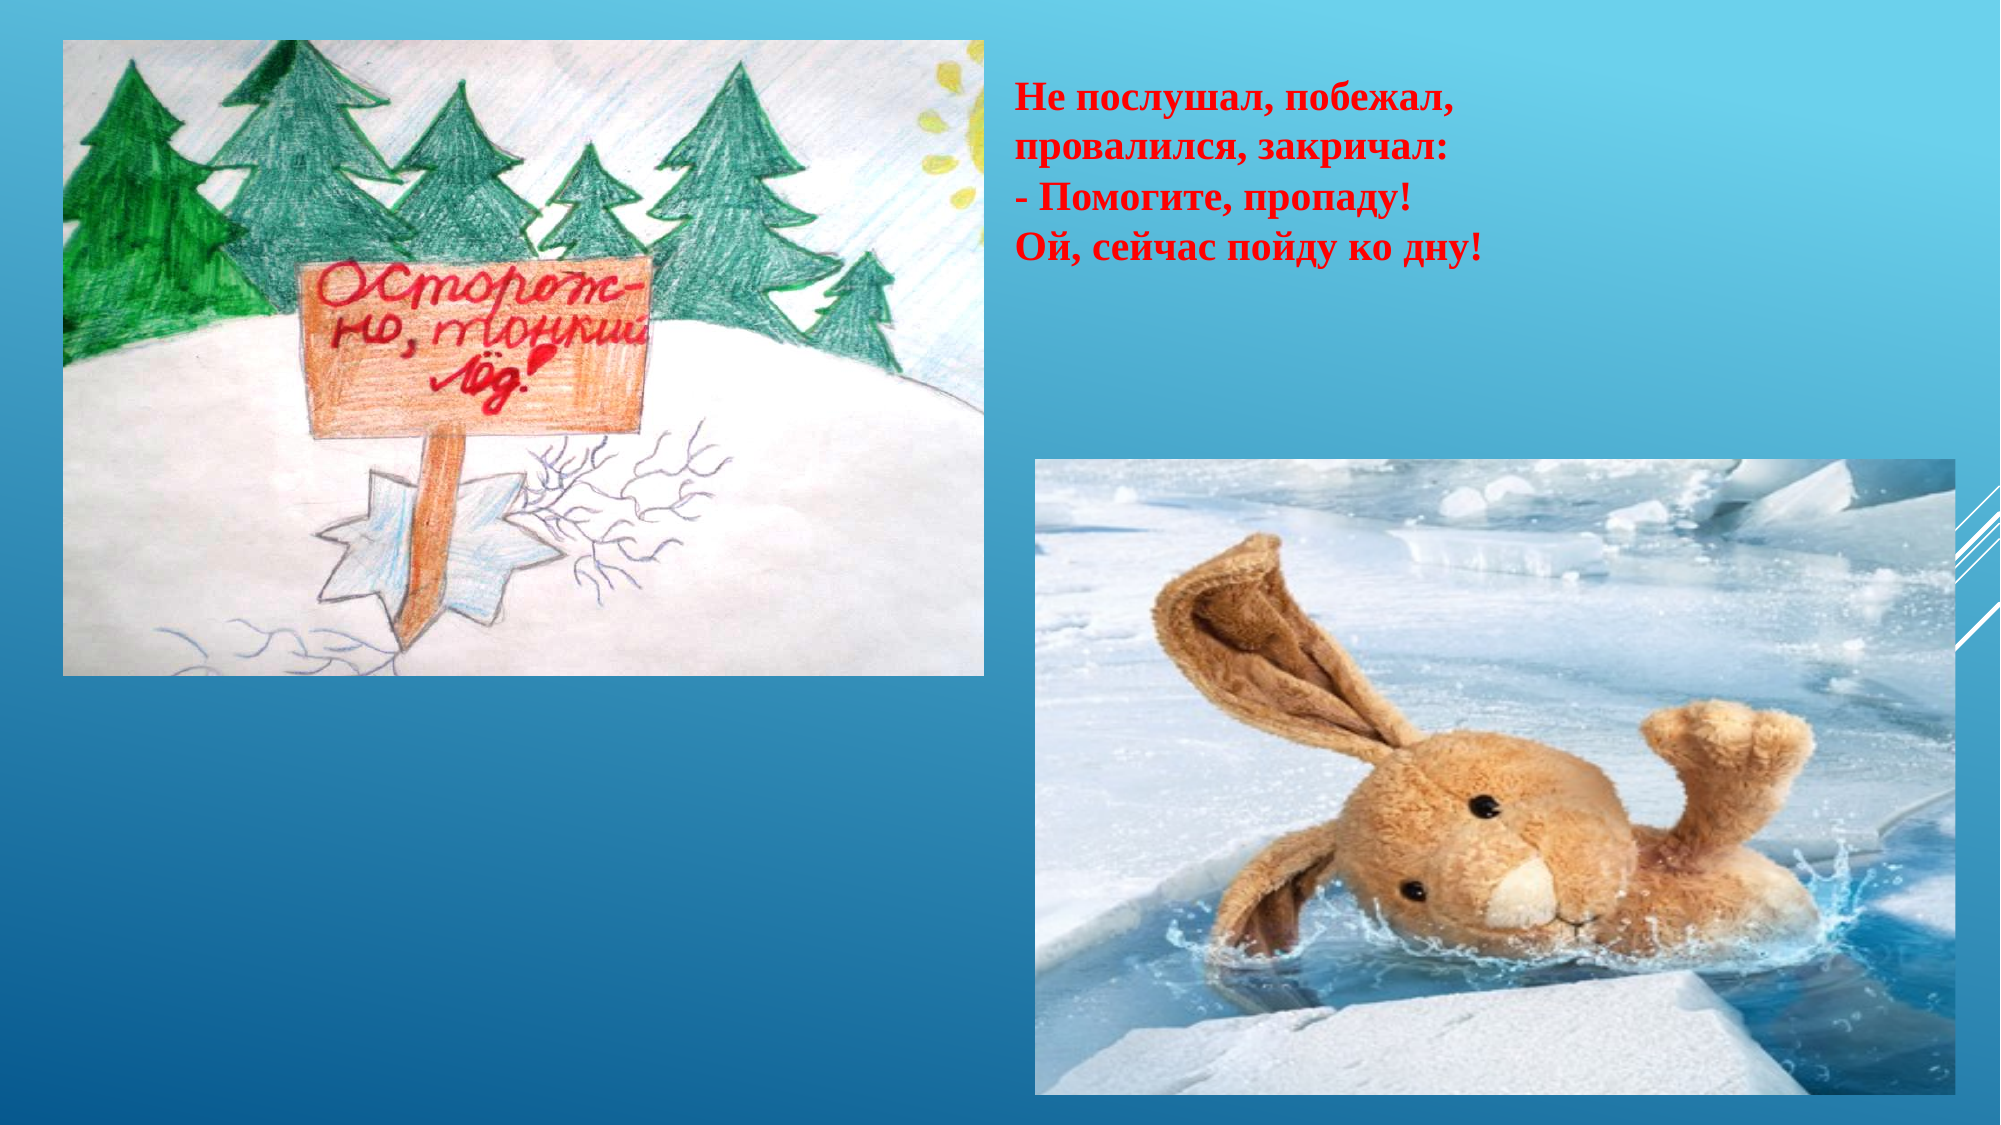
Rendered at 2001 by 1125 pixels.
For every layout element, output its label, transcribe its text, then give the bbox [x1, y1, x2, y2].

picture [1034, 459, 1956, 1095]
picture [63, 40, 984, 676]
text_box Не послушал, побежал, провалился, закричал: - Помогите, пропаду! Ой, сейчас пойду ко дну! [999, 61, 1861, 326]
